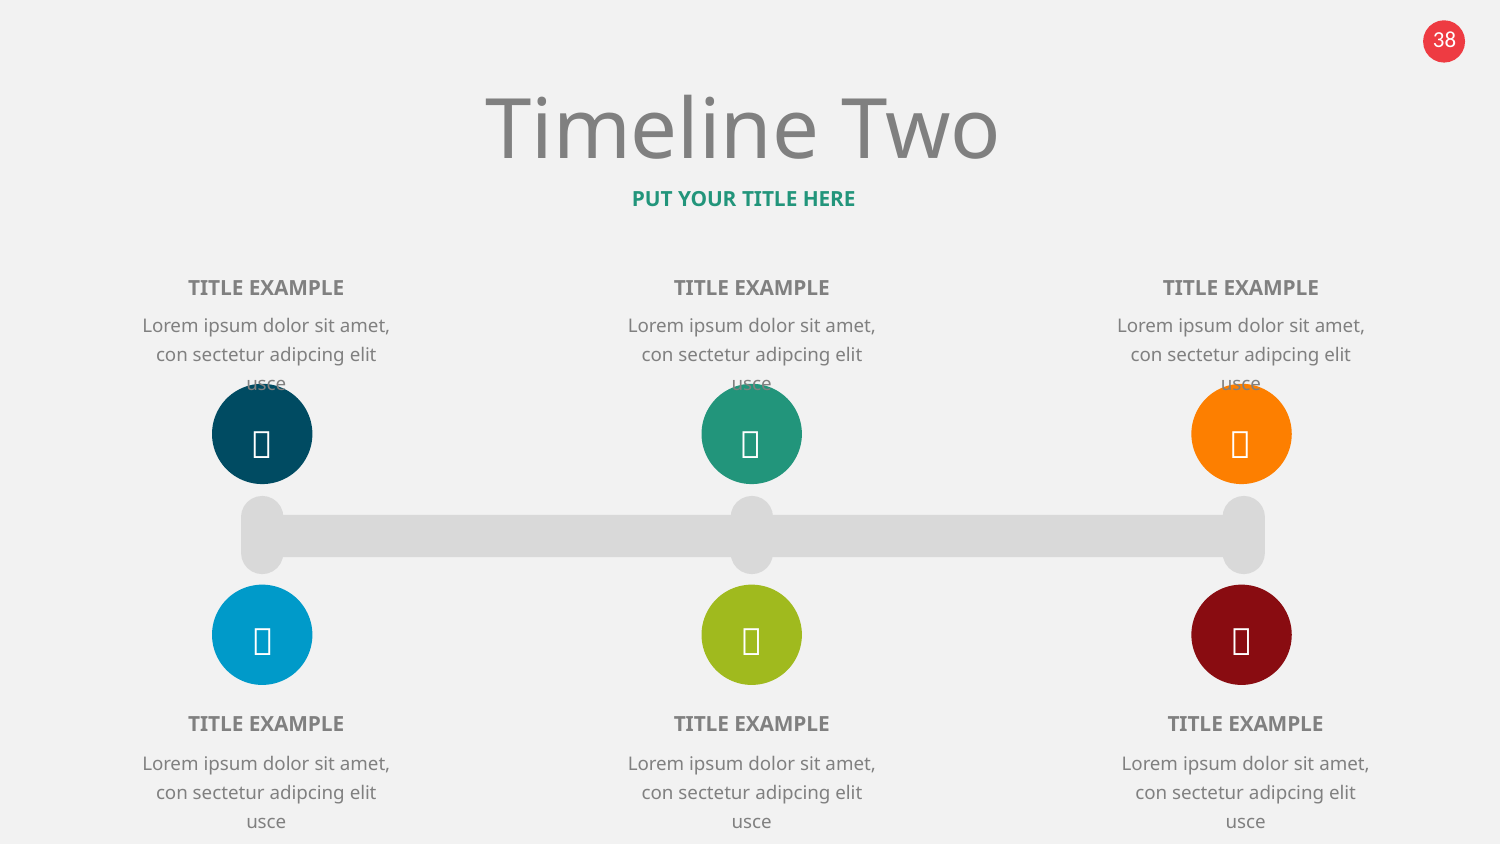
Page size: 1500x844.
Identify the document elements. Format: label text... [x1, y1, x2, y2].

text_box  [1218, 603, 1265, 656]
list Timeline Two [409, 79, 1093, 174]
text_box [1221, 494, 1266, 576]
text_box Lorem ipsum dolor sit amet, con sectetur adipcing elit usce [623, 745, 880, 804]
text_box [774, 513, 1222, 559]
text_box TITLE EXAMPLE [1112, 265, 1369, 307]
text_box Lorem ipsum dolor sit amet, con sectetur adipcing elit usce [623, 307, 880, 366]
text_box [210, 382, 314, 486]
text_box Lorem ipsum dolor sit amet, con sectetur adipcing elit usce [138, 307, 395, 366]
text_box [700, 583, 803, 686]
text_box Lorem ipsum dolor sit amet, con sectetur adipcing elit usce [138, 745, 395, 804]
list PUT YOUR TITLE HERE [409, 181, 1093, 218]
text_box [239, 494, 285, 576]
text_box  [239, 603, 287, 656]
text_box Lorem ipsum dolor sit amet, con sectetur adipcing elit usce [1117, 745, 1374, 804]
text_box [700, 382, 803, 486]
text_box [210, 583, 314, 686]
text_box TITLE EXAMPLE [623, 265, 880, 307]
text_box [729, 494, 775, 576]
text_box TITLE EXAMPLE [138, 265, 395, 307]
text_box TITLE EXAMPLE [623, 701, 880, 745]
text_box Lorem ipsum dolor sit amet, con sectetur adipcing elit usce [1112, 307, 1369, 366]
text_box [284, 513, 730, 559]
text_box TITLE EXAMPLE [1117, 701, 1374, 745]
text_box TITLE EXAMPLE [138, 701, 395, 745]
text_box  [1216, 406, 1264, 458]
text_box [1190, 382, 1293, 486]
text_box  [238, 406, 285, 458]
text_box  [727, 406, 774, 458]
text_box  [728, 603, 775, 656]
text_box [1190, 583, 1293, 686]
